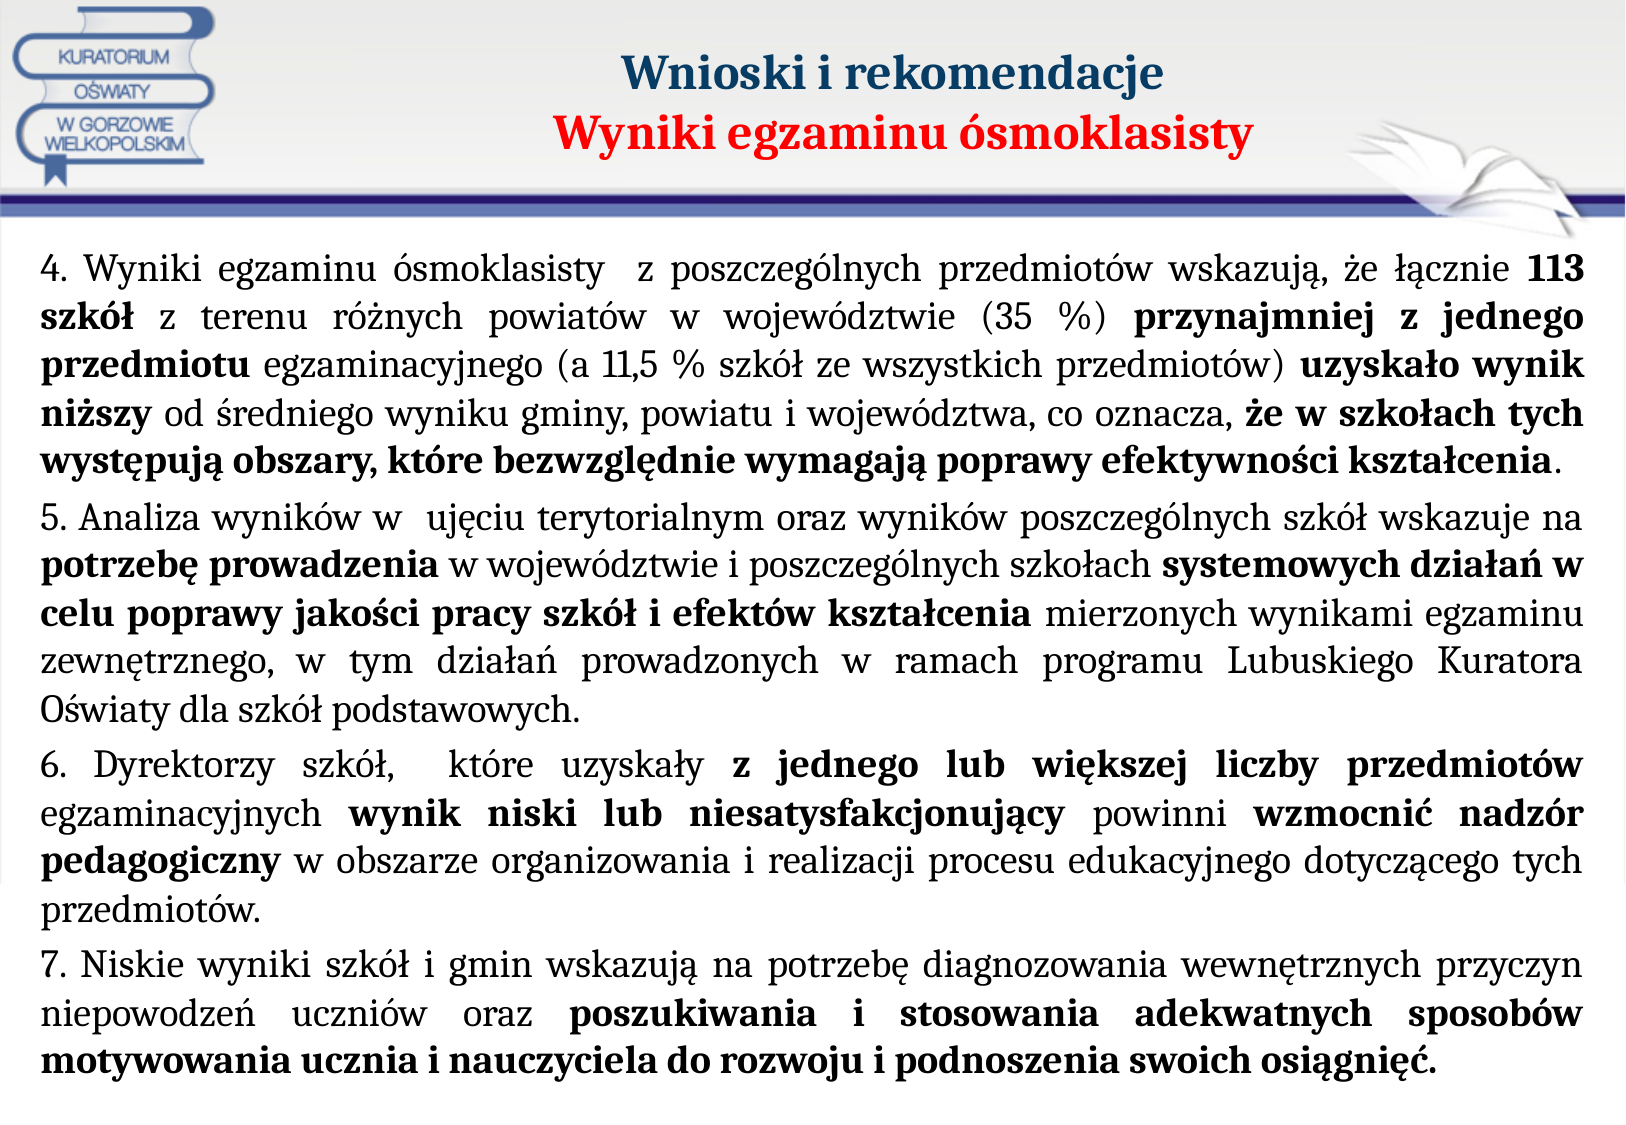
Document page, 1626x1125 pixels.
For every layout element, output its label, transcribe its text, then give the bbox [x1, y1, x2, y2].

list 4. Wyniki egzaminu ósmoklasisty z poszczególnych przedmiotów wskazują, że łącznie 113 szkół z terenu różnych powiatów w województwie (35 %) przynajmniej z jednego przedmiotu egzaminacyjnego (a 11,5 % szkół ze wszystkich przedmiotów) uzyskało wynik niższy od średniego wyniku gminy, powiatu i województwa, co oznacza, że w szkołach tych występują obszary, które bezwzględnie wymagają poprawy efektywności kształcenia. 5. Analiza wyników w ujęciu terytorialnym oraz wyników poszczególnych szkół wskazuje na potrzebę prowadzenia w województwie i poszczególnych szkołach systemowych działań w celu poprawy jakości pracy szkół i efektów kształcenia mierzonych wynikami egzaminu zewnętrznego, w tym działań prowadzonych w ramach programu Lubuskiego Kuratora Oświaty dla szkół podstawowych. 6. Dyrektorzy szkół, które uzyskały z jednego lub większej liczby przedmiotów egzaminacyjnych wynik niski lub niesatysfakcjonujący powinni wzmocnić nadzór pedagogiczny w obszarze organizowania i realizacji procesu edukacyjnego dotyczącego tych przedmiotów. 7. Niskie wyniki szkół i gmin wskazują na potrzebę diagnozowania wewnętrznych przyczyn niepowodzeń uczniów oraz poszukiwania i stosowania adekwatnych sposobów motywowania ucznia i nauczyciela do rozwoju i podnoszenia swoich osiągnięć. [25, 234, 1600, 1125]
title Wnioski i rekomendacje Wyniki egzaminu ósmoklasisty [198, 23, 1600, 176]
picture [0, 0, 1626, 1125]
